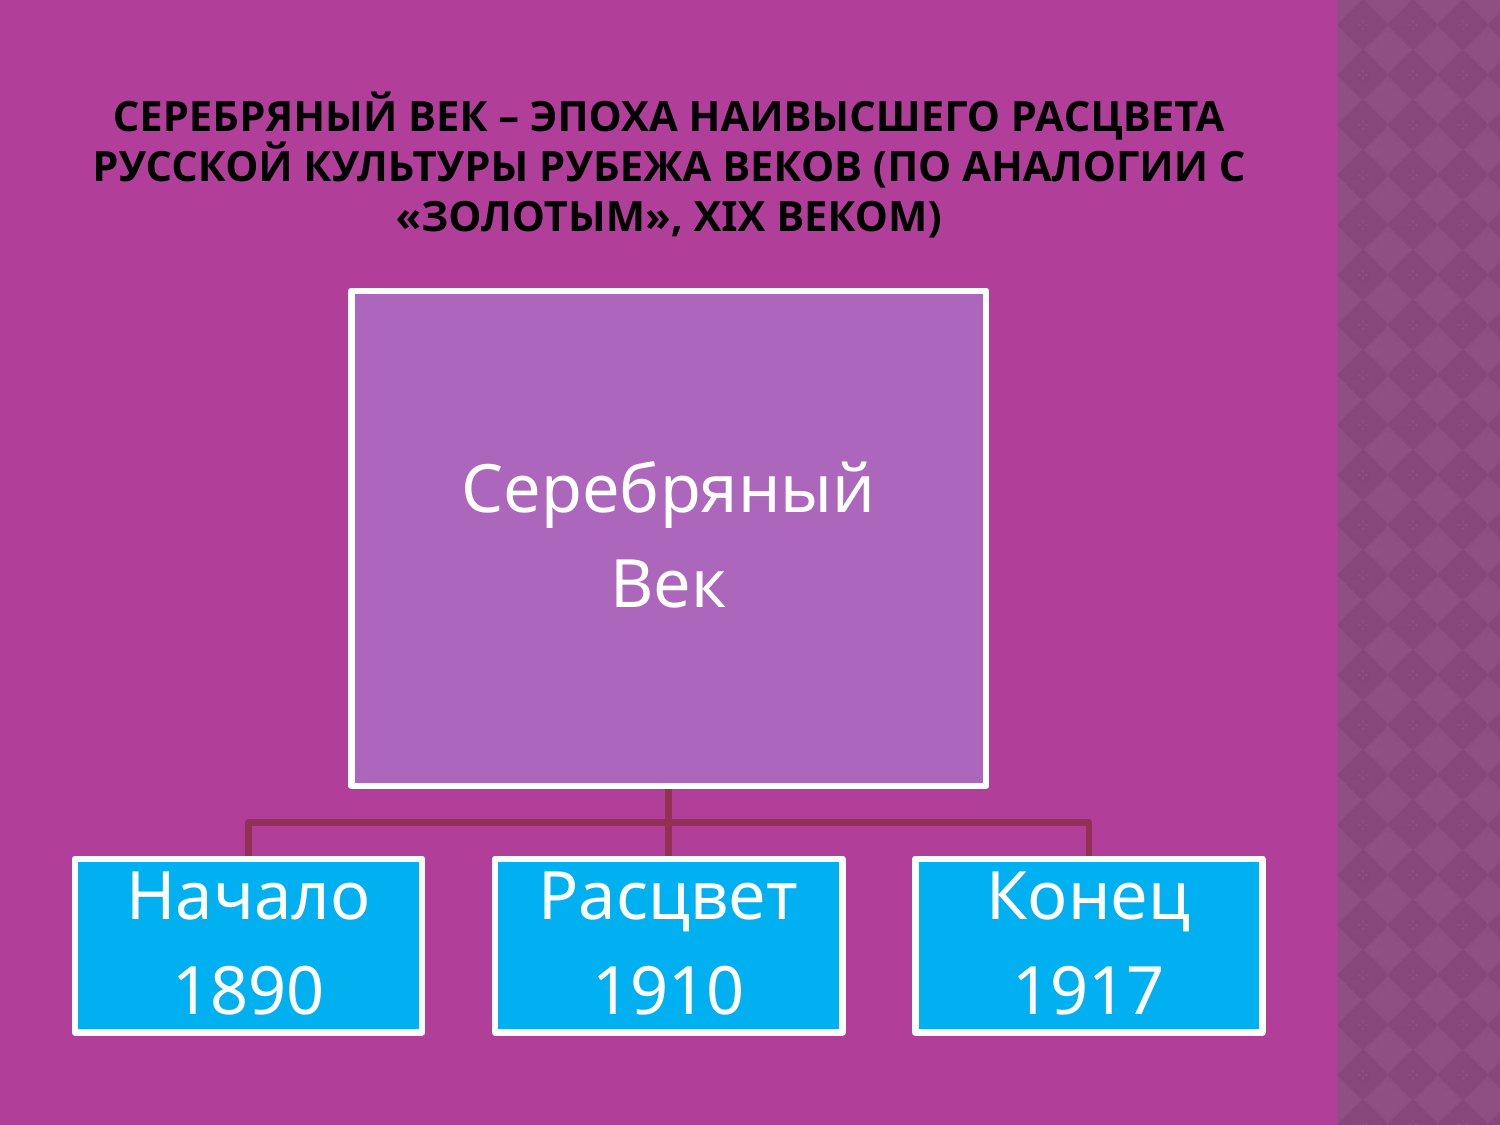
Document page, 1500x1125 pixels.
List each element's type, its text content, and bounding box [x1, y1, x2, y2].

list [74, 263, 1263, 1060]
title Серебряный век – эпоха наивысшего расцвета русской культуры рубежа веков (по аналогии с «золотым», ХIХ веком) [75, 52, 1263, 240]
